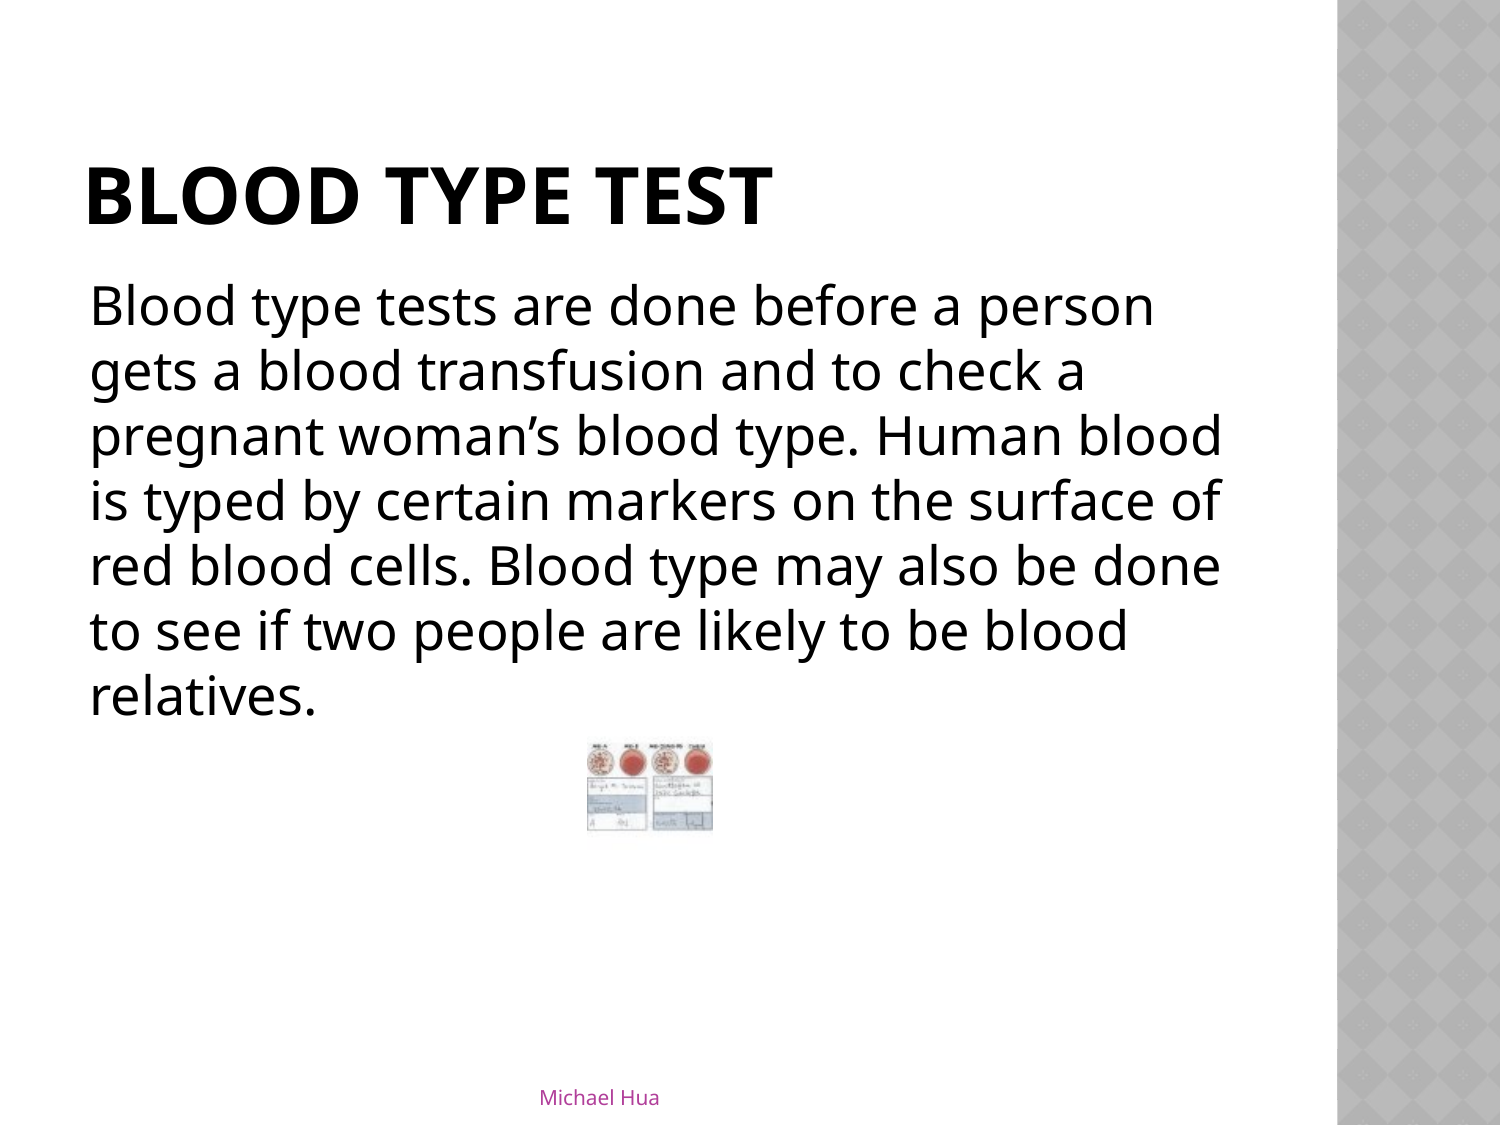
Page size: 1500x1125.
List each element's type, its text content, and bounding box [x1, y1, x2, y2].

picture [587, 724, 713, 851]
footer Michael Hua [75, 1075, 675, 1114]
list Blood type tests are done before a person gets a blood transfusion and to check a pregnant woman’s blood type. Human blood is typed by certain markers on the surface of red blood cells. Blood type may also be done to see if two people are likely to be blood relatives. [75, 264, 1263, 1059]
title Blood Type Test [75, 52, 1263, 240]
